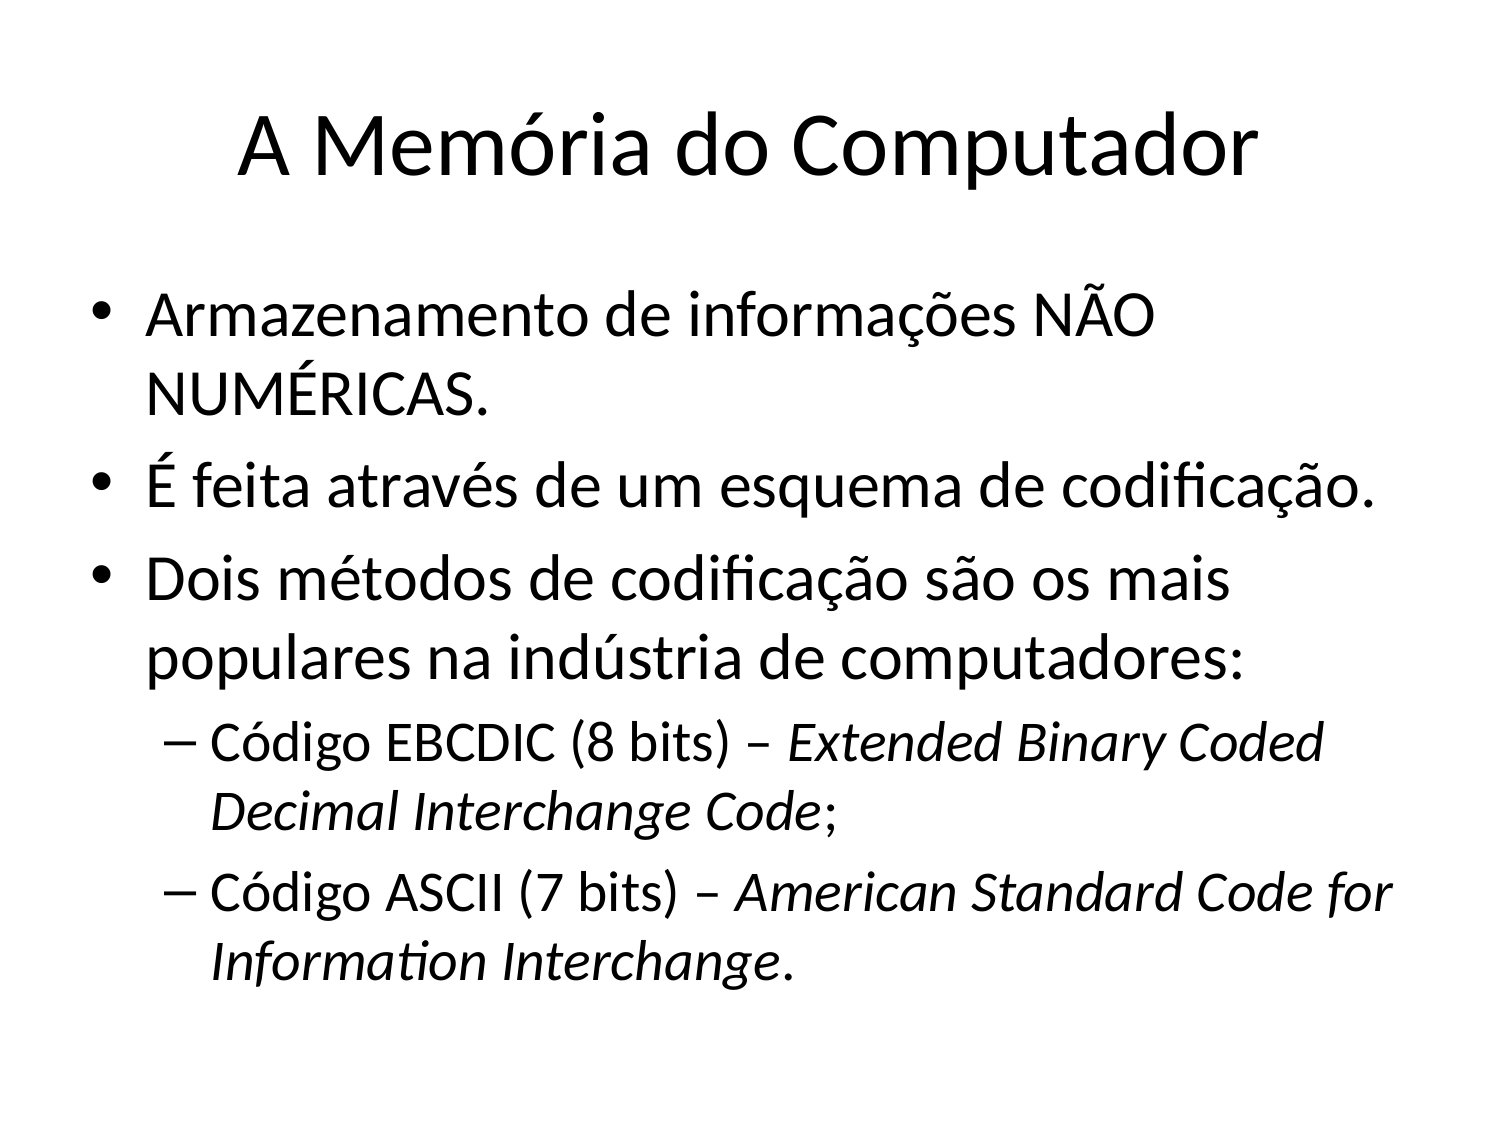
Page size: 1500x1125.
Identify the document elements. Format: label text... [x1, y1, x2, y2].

title A Memória do Computador [75, 45, 1425, 233]
list Armazenamento de informações NÃO NUMÉRICAS. É feita através de um esquema de codificação. Dois métodos de codificação são os mais populares na indústria de computadores: Código EBCDIC (8 bits) – Extended Binary Coded Decimal Interchange Code; Código ASCII (7 bits) – American Standard Code for Information Interchange. [75, 262, 1425, 1005]
